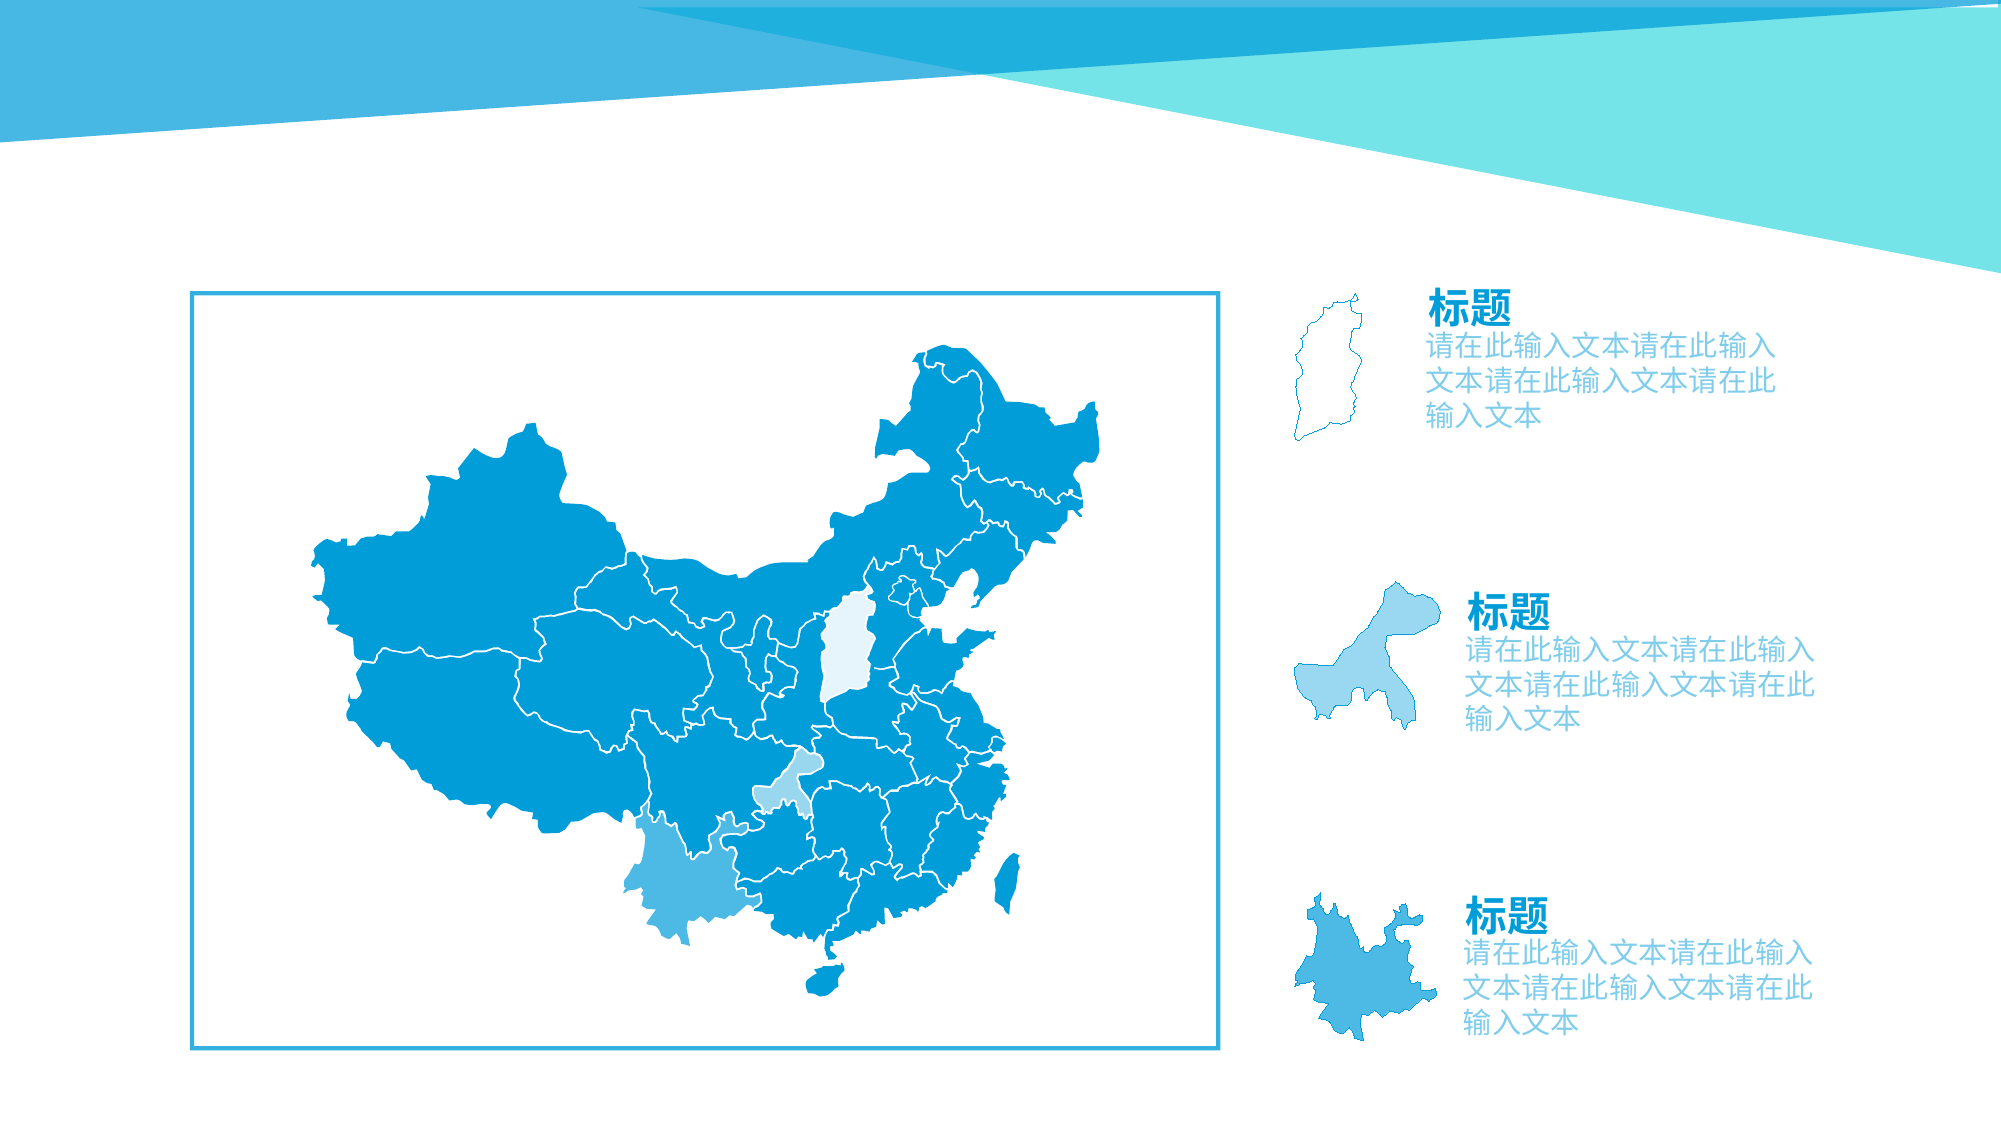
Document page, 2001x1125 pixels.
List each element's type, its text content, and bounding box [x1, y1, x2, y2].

text_box [1294, 293, 1362, 441]
text_box [1294, 892, 1437, 1041]
text_box 标题 [1413, 274, 1744, 319]
text_box 请在此输入文本请在此输入文本请在此输入文本请在此输入文本 [1450, 623, 1833, 743]
text_box 请在此输入文本请在此输入文本请在此输入文本请在此输入文本 [1448, 926, 1831, 1047]
text_box 标题 [1452, 578, 1783, 623]
text_box [191, 292, 1219, 1049]
text_box 标题 [1451, 881, 1781, 926]
text_box [1294, 581, 1441, 730]
text_box 请在此输入文本请在此输入文本请在此输入文本请在此输入文本 [1410, 319, 1794, 440]
